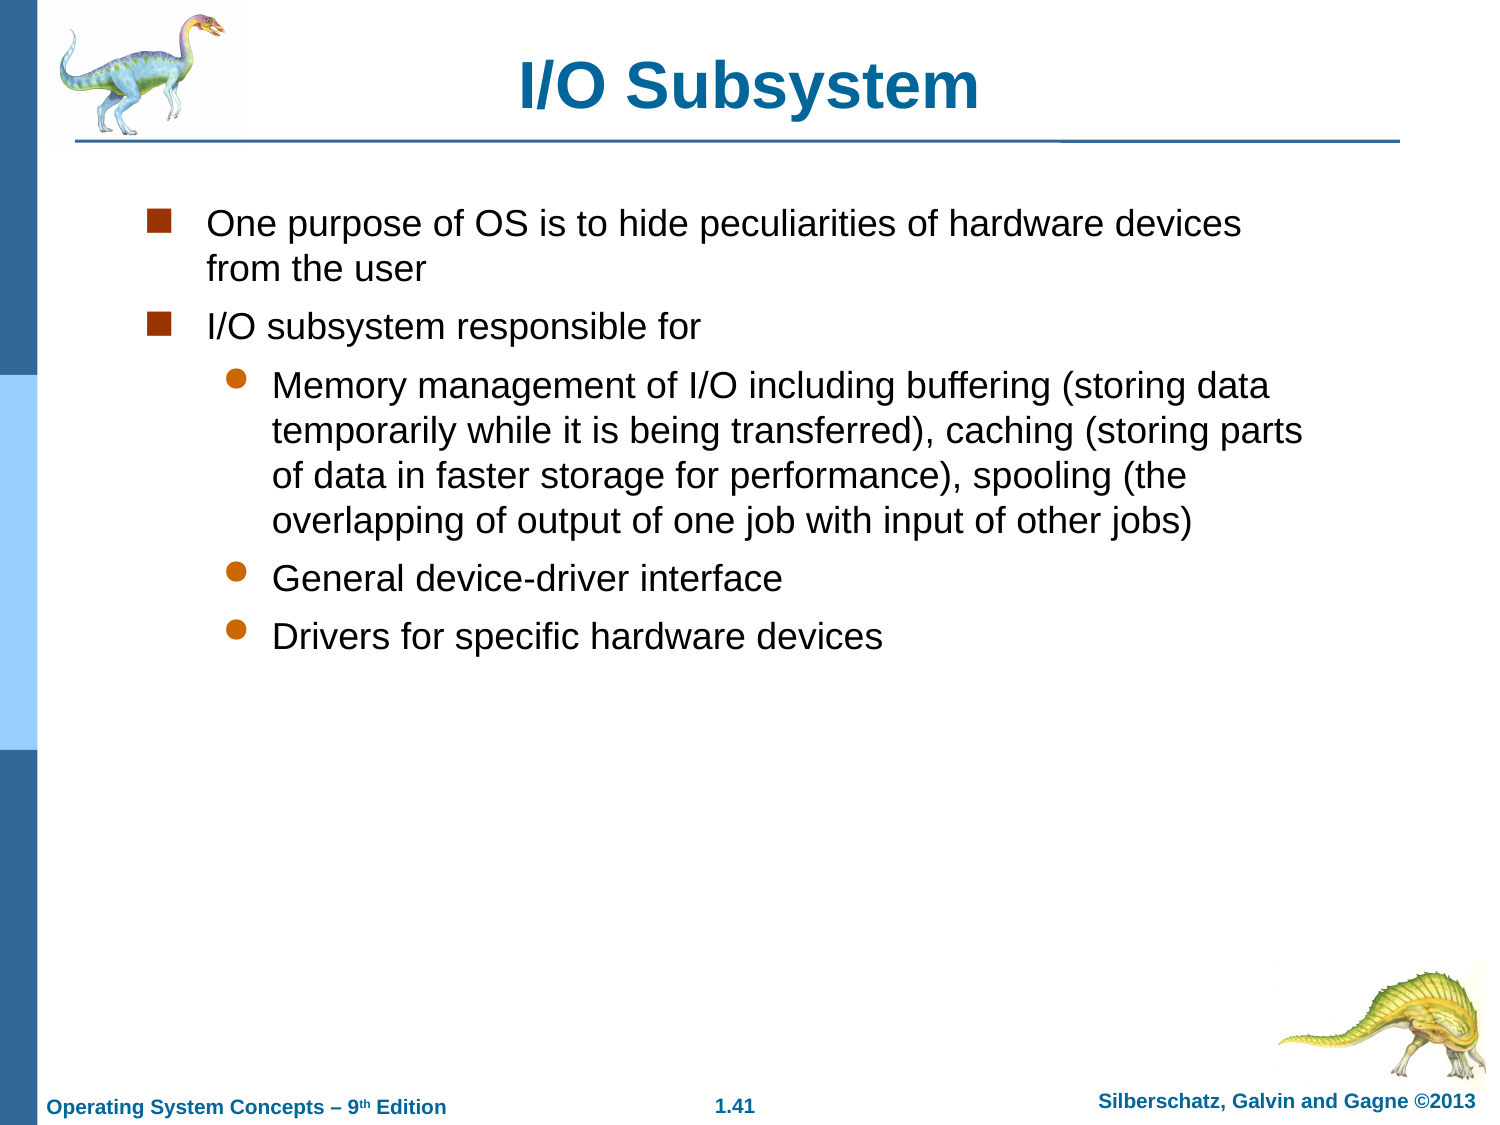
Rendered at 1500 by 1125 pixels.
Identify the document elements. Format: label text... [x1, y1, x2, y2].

picture [46, 0, 243, 149]
list One purpose of OS is to hide peculiarities of hardware devices from the user I/O subsystem responsible for Memory management of I/O including buffering (storing data temporarily while it is being transferred), caching (storing parts of data in faster storage for performance), spooling (the overlapping of output of one job with input of other jobs) General device-driver interface Drivers for specific hardware devices [134, 191, 1327, 936]
title I/O Subsystem [74, 34, 1426, 130]
picture [1275, 959, 1486, 1090]
